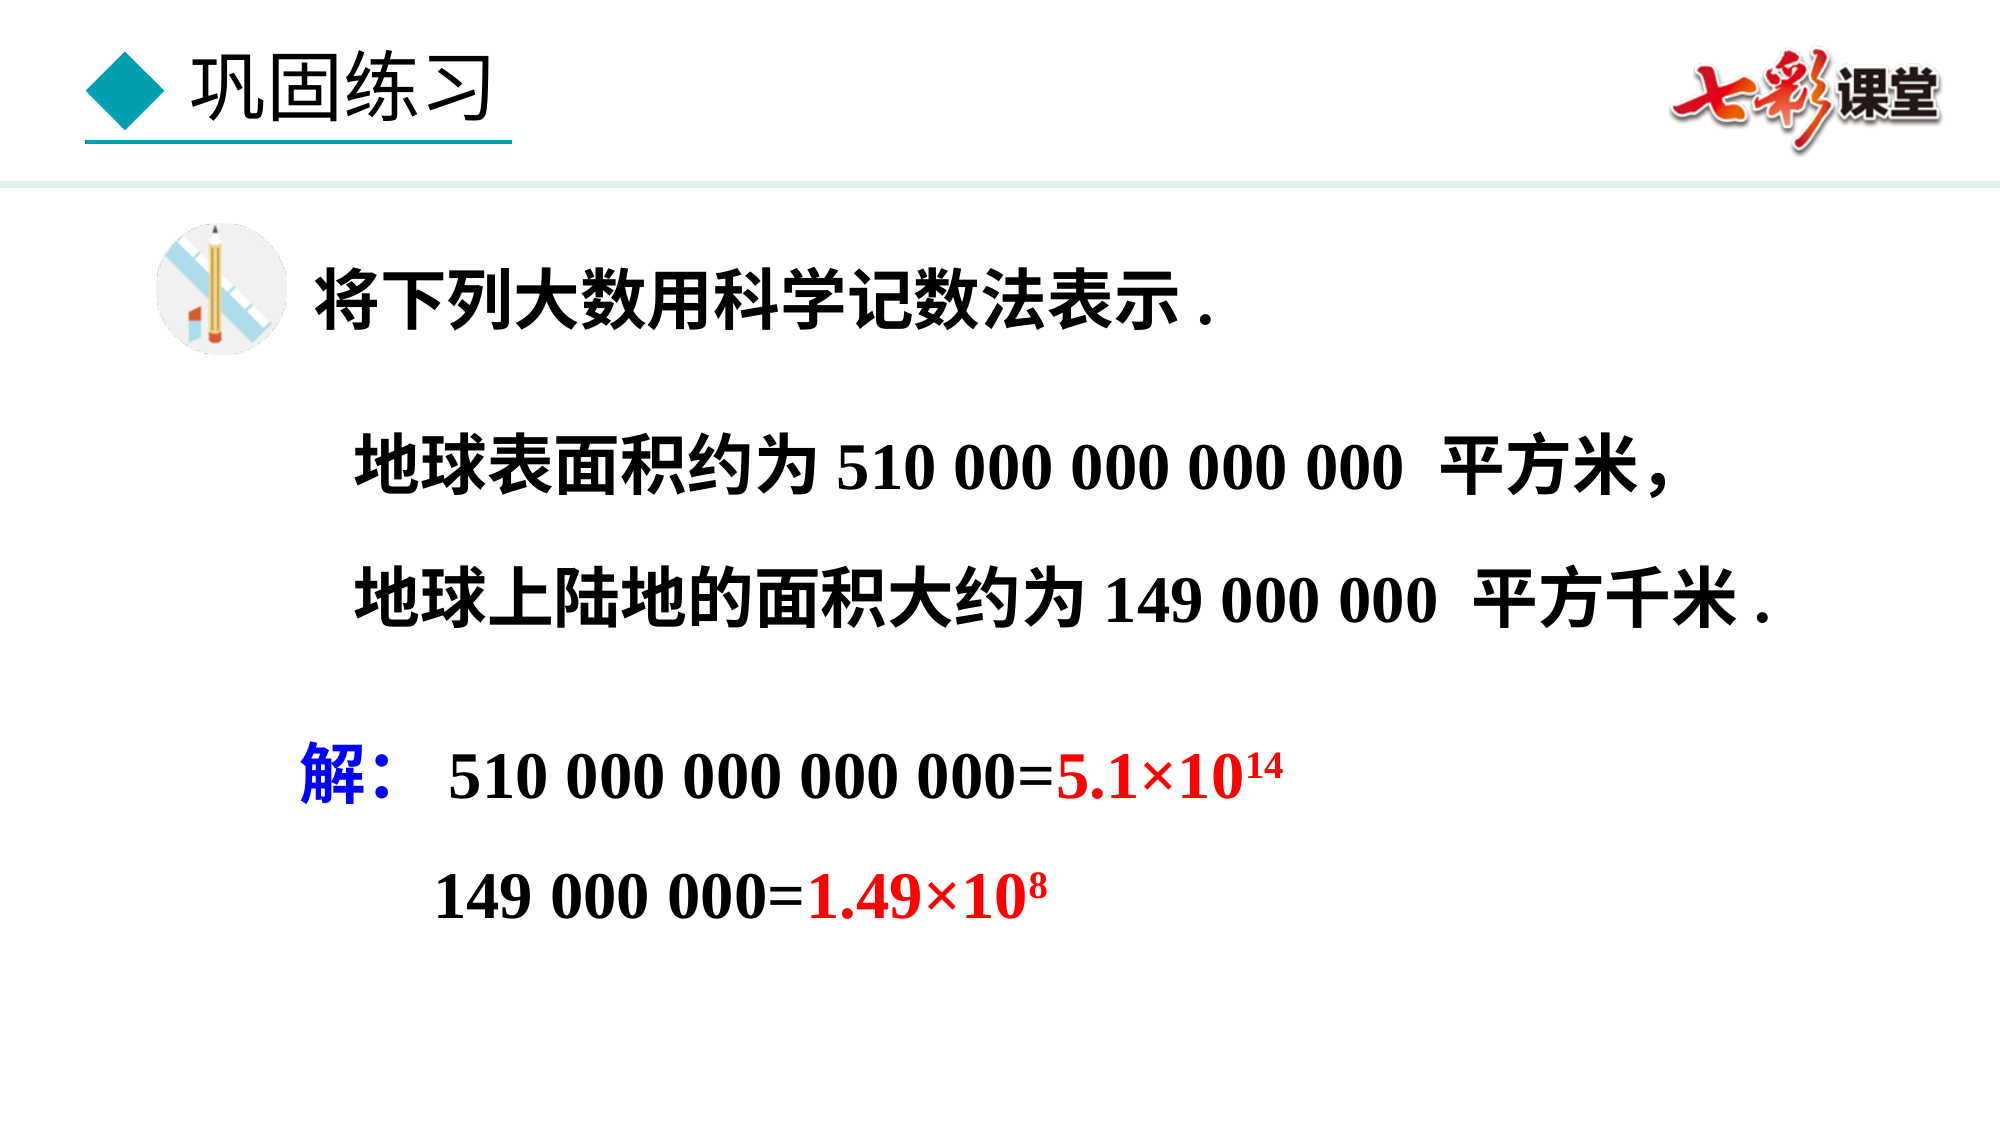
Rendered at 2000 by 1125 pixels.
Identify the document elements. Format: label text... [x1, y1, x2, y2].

text_box 解：510 000 000 000 000=5.1×1014 149 000 000=1.49×108 [279, 681, 1492, 942]
text_box 地球表面积约为510 000 000 000 000 平方米， 地球上陆地的面积大约为149 000 000 平方千米. [333, 372, 1859, 610]
text_box 将下列大数用科学记数法表示. [262, 207, 1415, 324]
picture [1666, 42, 1948, 157]
picture [155, 223, 288, 355]
